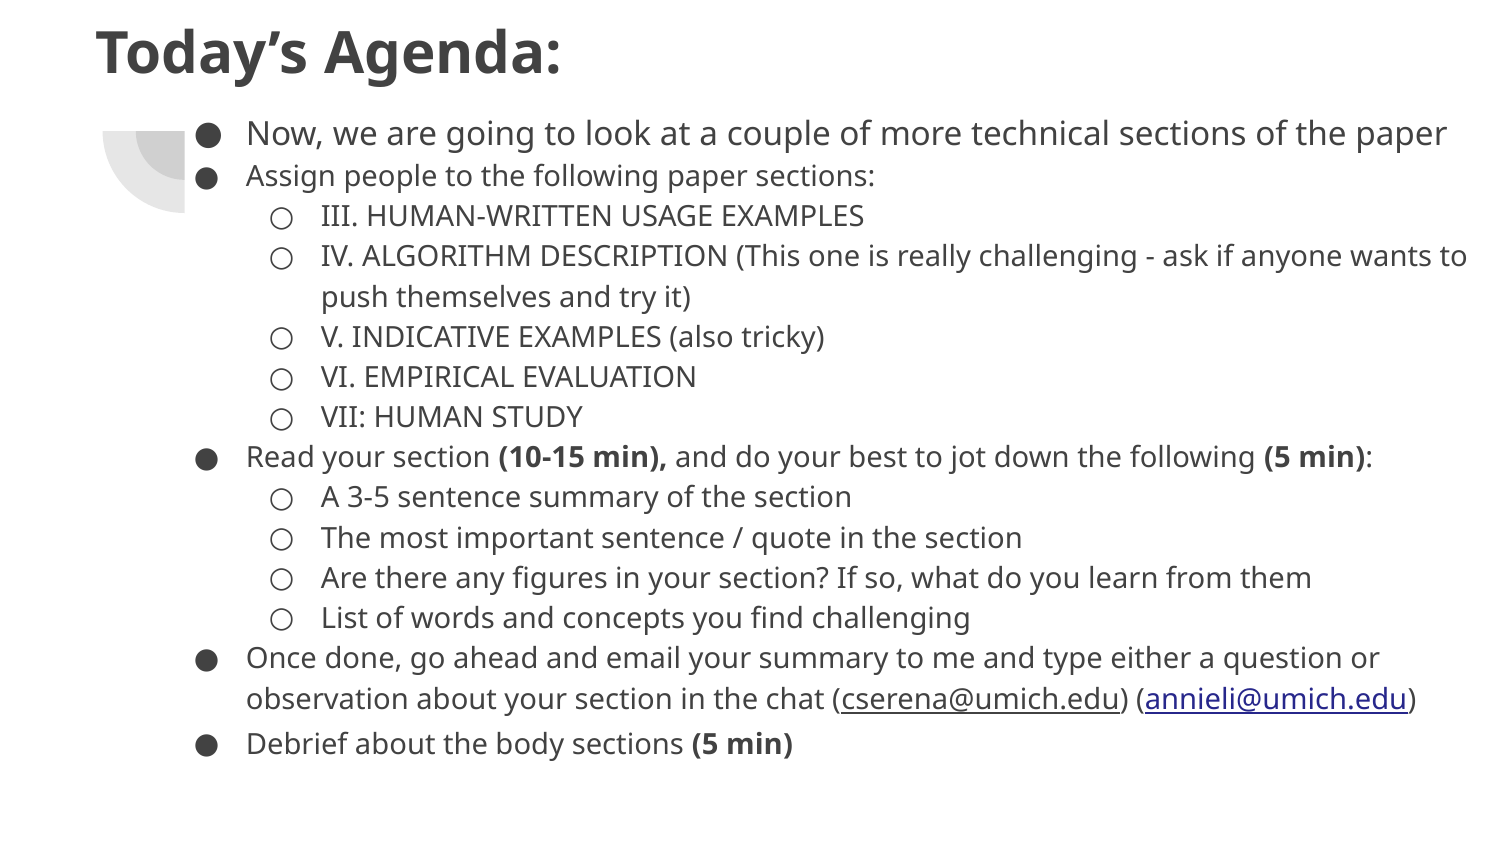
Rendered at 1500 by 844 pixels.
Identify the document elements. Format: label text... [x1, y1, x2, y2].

list Now, we are going to look at a couple of more technical sections of the paper Assign people to the following paper sections: III. HUMAN-WRITTEN USAGE EXAMPLES IV. ALGORITHM DESCRIPTION (This one is really challenging - ask if anyone wants to push themselves and try it) V. INDICATIVE EXAMPLES (also tricky) VI. EMPIRICAL EVALUATION VII: HUMAN STUDY Read your section (10-15 min), and do your best to jot down the following (5 min): A 3-5 sentence summary of the section The most important sentence / quote in the section Are there any figures in your section? If so, what do you learn from them List of words and concepts you find challenging Once done, go ahead and email your summary to me and type either a question or observation about your section in the chat (cserena@umich.edu) (annieli@umich.edu) Debrief about the body sections (5 min) [80, 91, 1500, 836]
title Today’s Agenda: [80, 0, 1235, 91]
